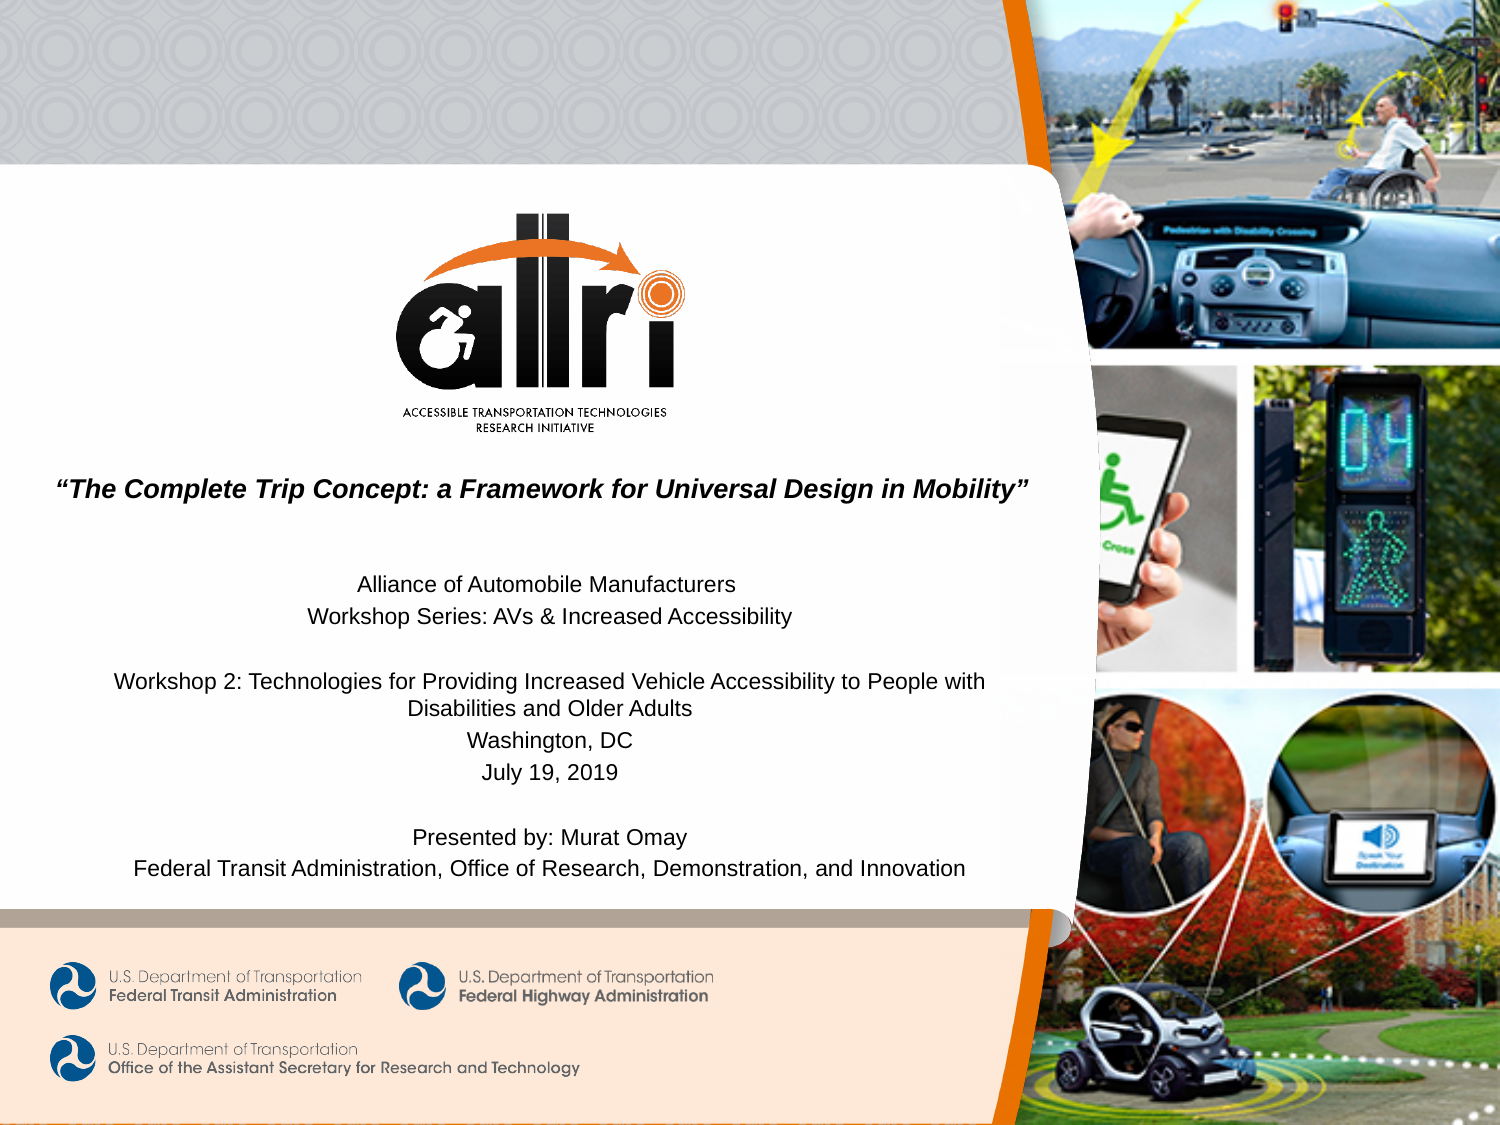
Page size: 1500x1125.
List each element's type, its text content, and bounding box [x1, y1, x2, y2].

picture [0, 0, 1500, 1125]
text_box “The Complete Trip Concept: a Framework for Universal Design in Mobility” [24, 464, 1050, 512]
text_box Alliance of Automobile Manufacturers Workshop Series: AVs & Increased Accessibility Workshop 2: Technologies for Providing Increased Vehicle Accessibility to People with Disabilities and Older Adults Washington, DC July 19, 2019 Presented by: Murat Omay Federal Transit Administration, Office of Research, Demonstration, and Innovation [50, 562, 1050, 889]
